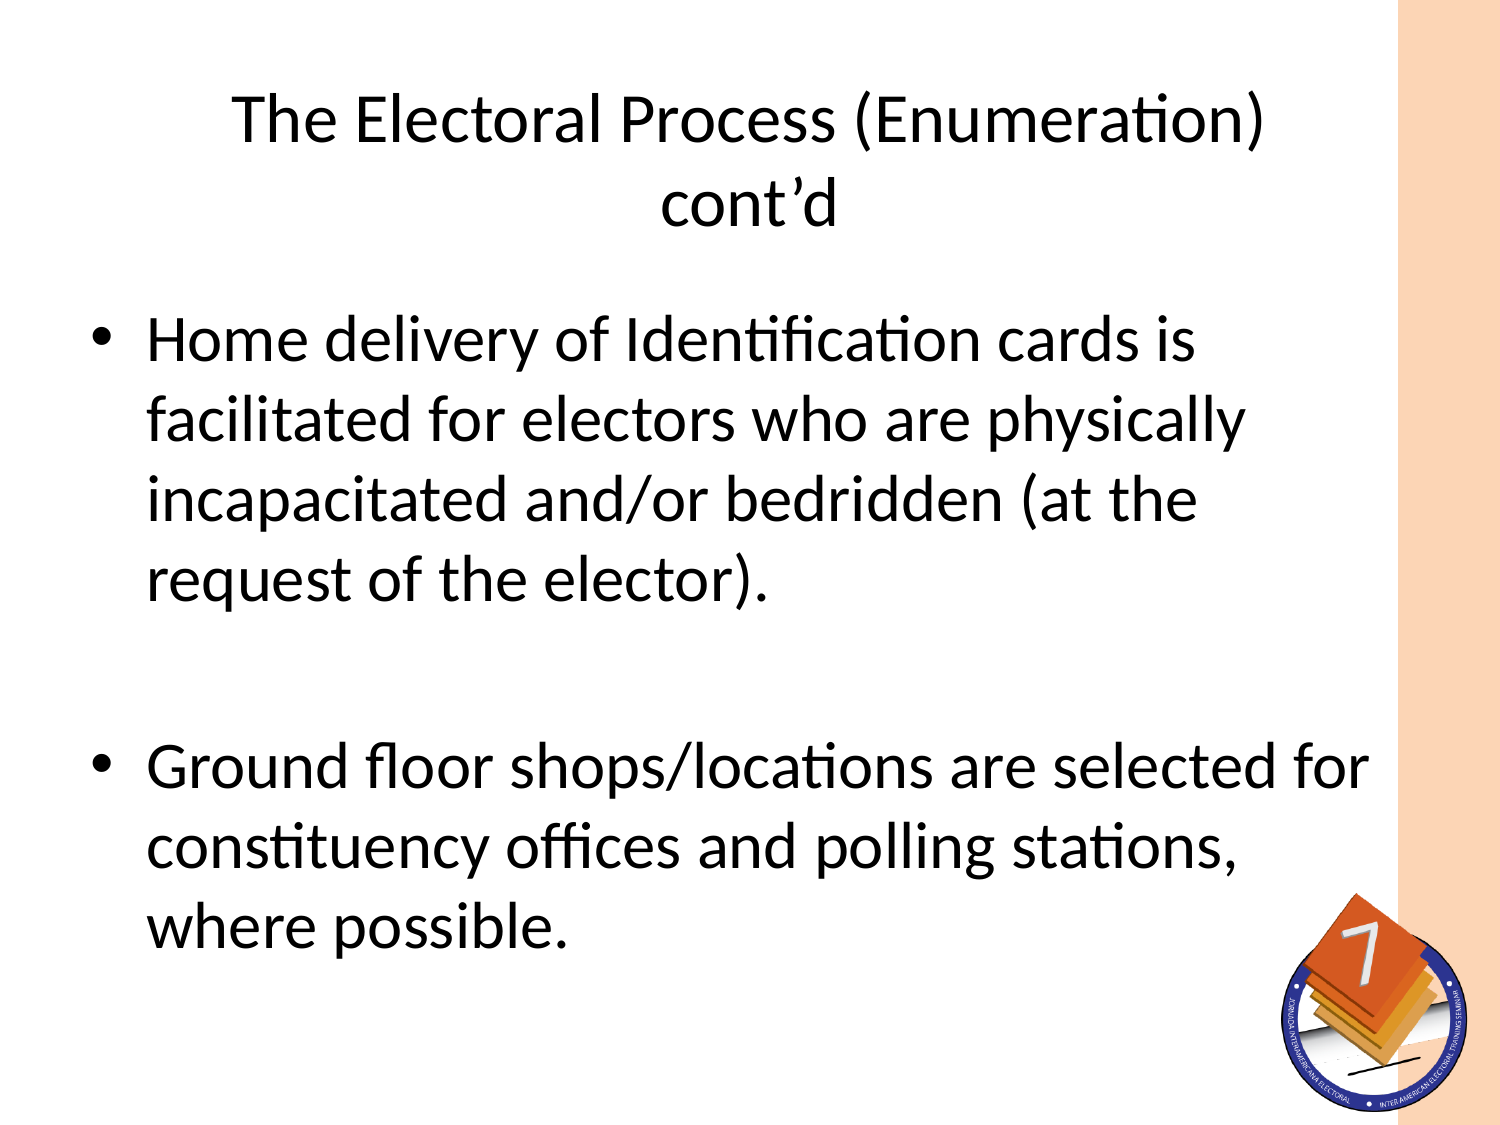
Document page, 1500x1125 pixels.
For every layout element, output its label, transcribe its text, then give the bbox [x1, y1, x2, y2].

text_box Home delivery of Identification cards is facilitated for electors who are physically incapacitated and/or bedridden (at the request of the elector). Ground floor shops/locations are selected for constituency offices and polling stations, where possible. [75, 287, 1398, 1047]
picture [1281, 893, 1471, 1112]
text_box [1398, 0, 1500, 1125]
text_box The Electoral Process (Enumeration) cont’d [74, 62, 1398, 250]
